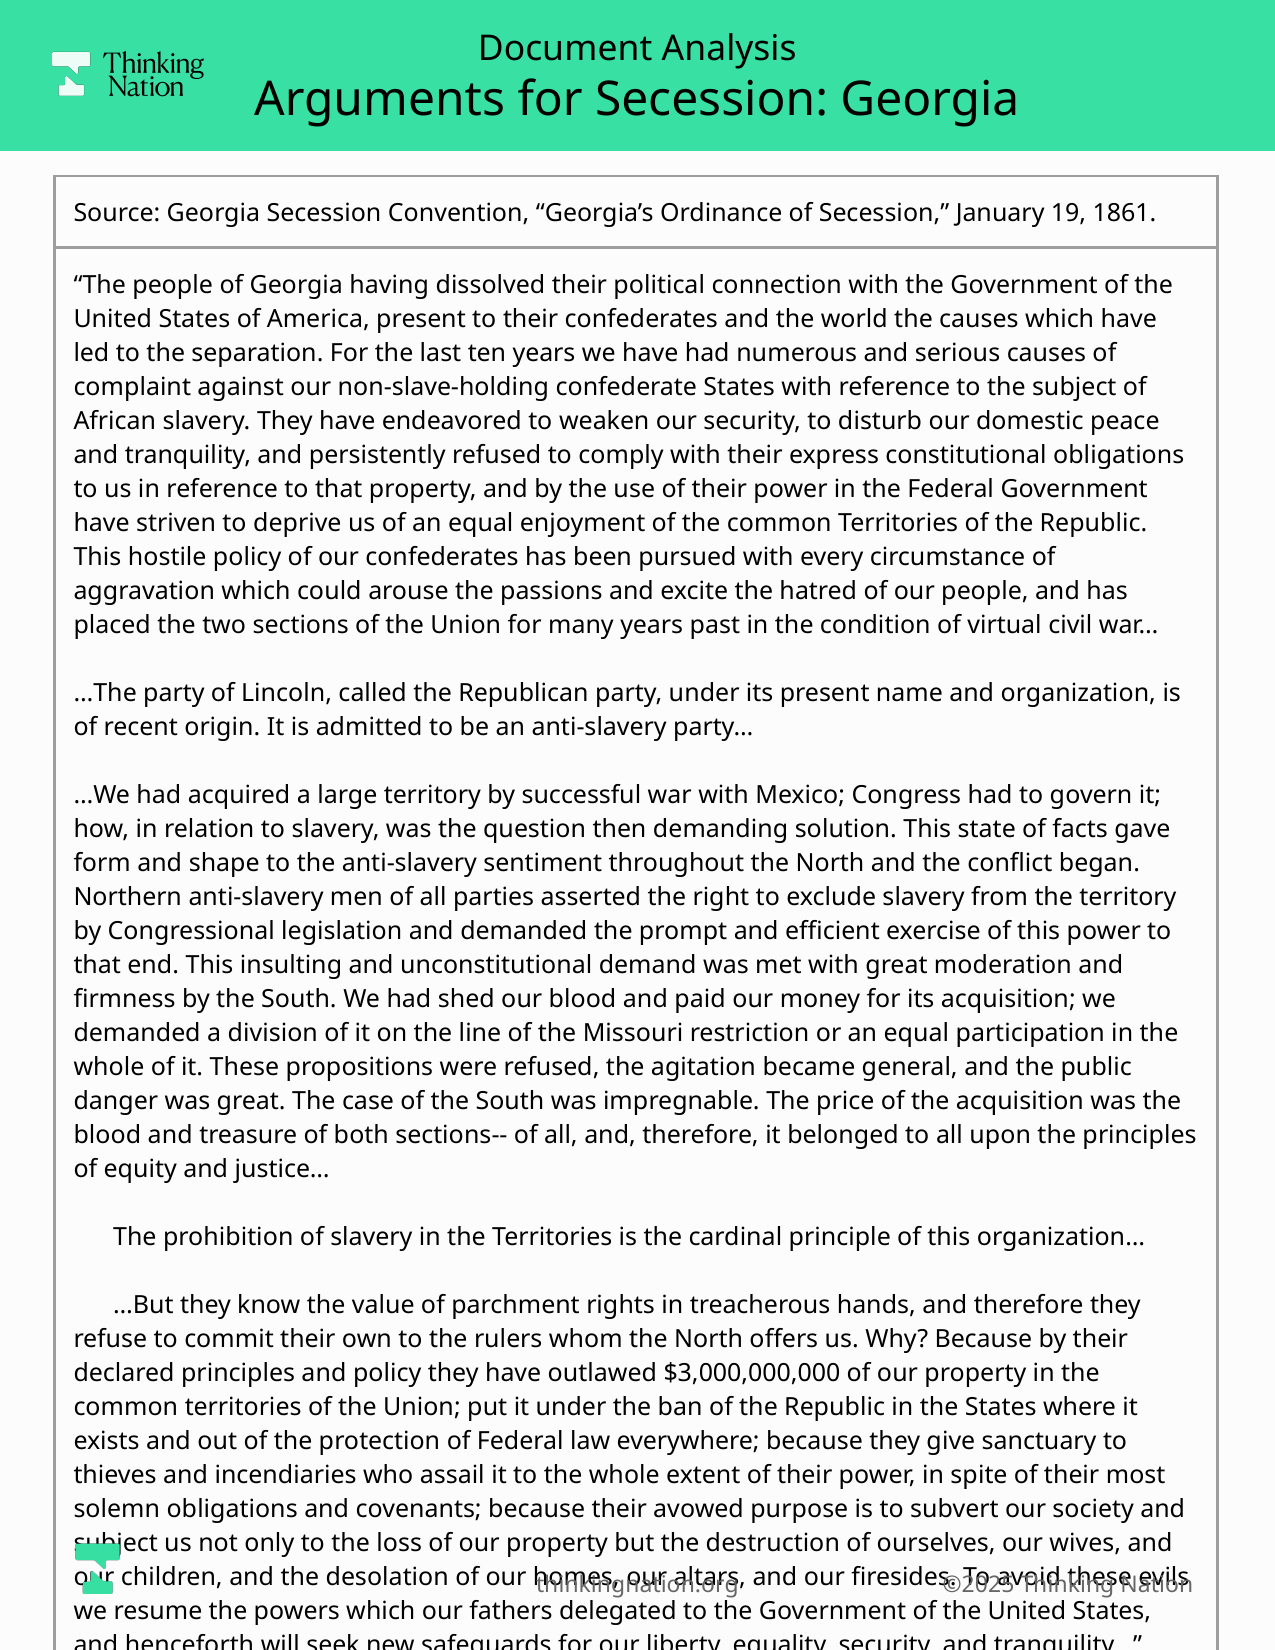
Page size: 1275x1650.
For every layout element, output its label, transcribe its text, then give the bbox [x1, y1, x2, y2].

table_header Source: Georgia Secession Convention, “Georgia’s Ordinance of Secession,” January 19, 1861. [56, 177, 1216, 246]
table_cell “The people of Georgia having dissolved their political connection with the Government of the United States of America, present to their confederates and the world the causes which have led to the separation. For the last ten years we have had numerous and serious causes of complaint against our non-slave-holding confederate States with reference to the subject of African slavery. They have endeavored to weaken our security, to disturb our domestic peace and tranquility, and persistently refused to comply with their express constitutional obligations to us in reference to that property, and by the use of their power in the Federal Government have striven to deprive us of an equal enjoyment of the common Territories of the Republic. This hostile policy of our confederates has been pursued with every circumstance of aggravation which could arouse the passions and excite the hatred of our people, and has placed the two sections of the Union for many years past in the condition of virtual civil war… …The party of Lincoln, called the Republican party, under its present name and organization, is of recent origin. It is admitted to be an anti-slavery party… …We had acquired a large territory by successful war with Mexico; Congress had to govern it; how, in relation to slavery, was the question then demanding solution. This state of facts gave form and shape to the anti-slavery sentiment throughout the North and the conflict began. Northern anti-slavery men of all parties asserted the right to exclude slavery from the territory by Congressional legislation and demanded the prompt and efficient exercise of this power to that end. This insulting and unconstitutional demand was met with great moderation and firmness by the South. We had shed our blood and paid our money for its acquisition; we demanded a division of it on the line of the Missouri restriction or an equal participation in the whole of it. These propositions were refused, the agitation became general, and the public danger was great. The case of the South was impregnable. The price of the acquisition was the blood and treasure of both sections-- of all, and, therefore, it belonged to all upon the principles of equity and justice… The prohibition of slavery in the Territories is the cardinal principle of this organization… …But they know the value of parchment rights in treacherous hands, and therefore they refuse to commit their own to the rulers whom the North offers us. Why? Because by their declared principles and policy they have outlawed $3,000,000,000 of our property in the common territories of the Union; put it under the ban of the Republic in the States where it exists and out of the protection of Federal law everywhere; because they give sanctuary to thieves and incendiaries who assail it to the whole extent of their power, in spite of their most solemn obligations and covenants; because their avowed purpose is to subvert our society and subject us not only to the loss of our property but the destruction of ourselves, our wives, and our children, and the desolation of our homes, our altars, and our firesides. To avoid these evils we resume the powers which our fathers delegated to the Government of the United States, and henceforth will seek new safeguards for our liberty, equality, security, and tranquility…” [56, 249, 1216, 1650]
picture [35, 37, 210, 110]
picture [62, 1533, 133, 1604]
text_box thinkingnation.org [486, 1553, 789, 1605]
text_box Document Analysis Arguments for Secession: Georgia [0, 0, 1275, 151]
text_box ©2025 Thinking Nation [907, 1553, 1210, 1605]
